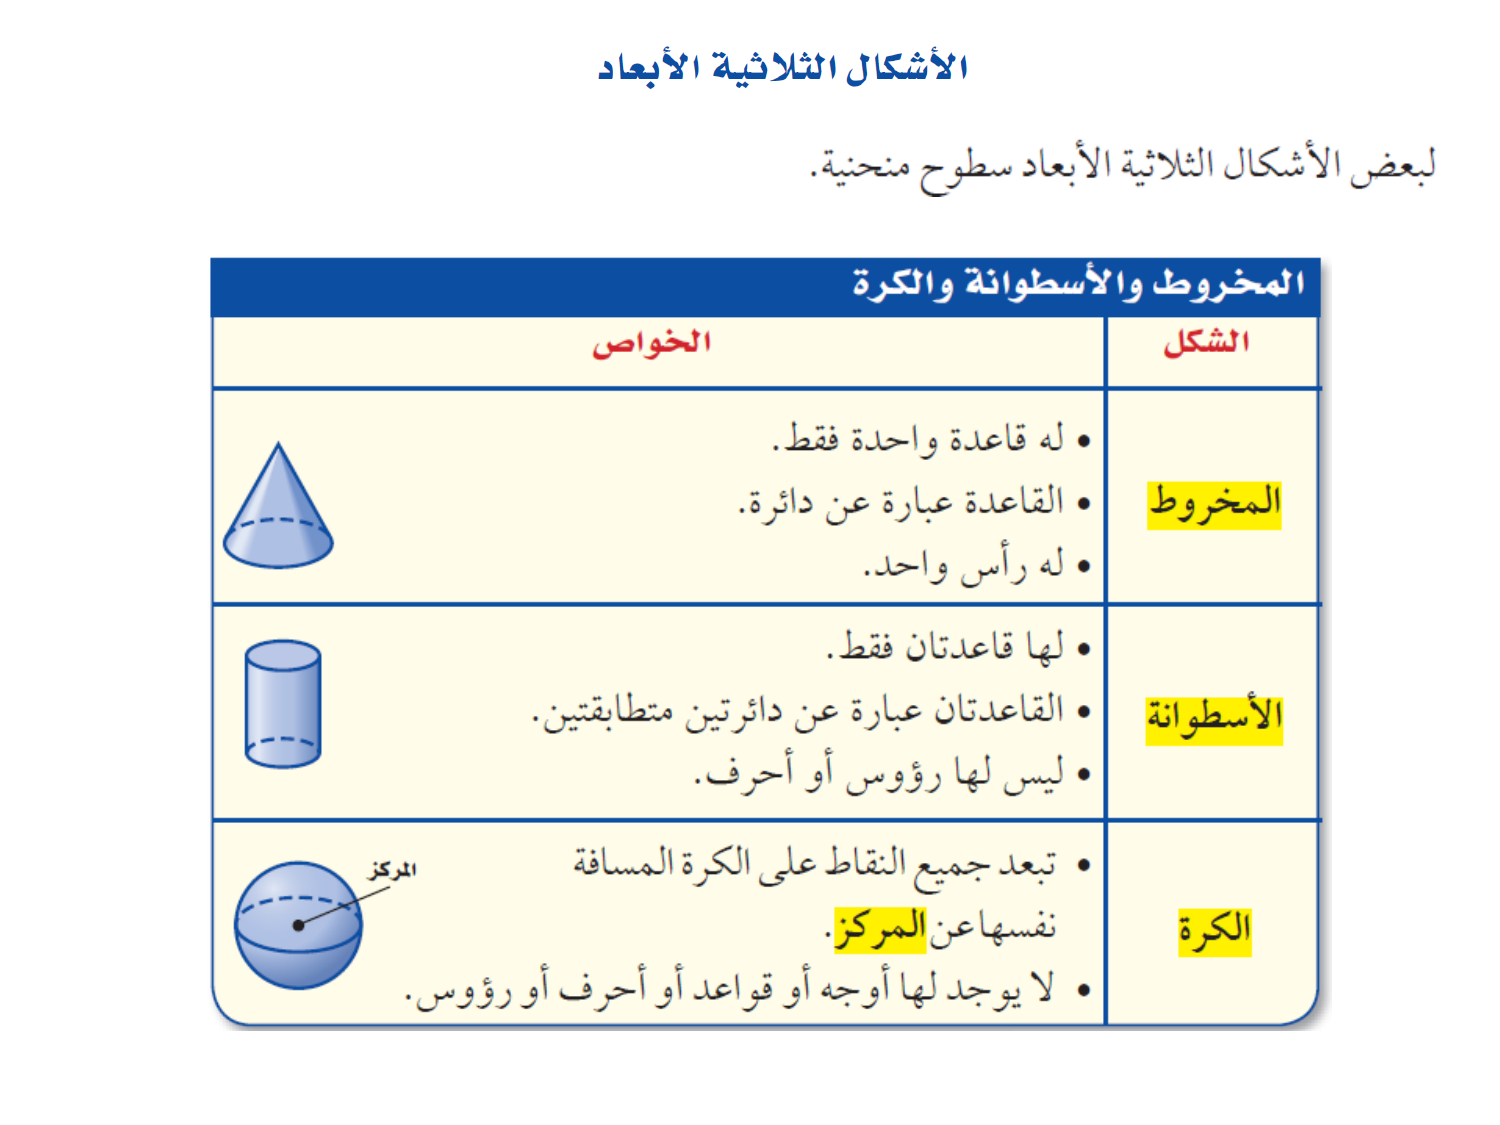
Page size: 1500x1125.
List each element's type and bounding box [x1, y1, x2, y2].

picture [808, 136, 1439, 197]
picture [206, 255, 1332, 1031]
picture [596, 42, 970, 91]
